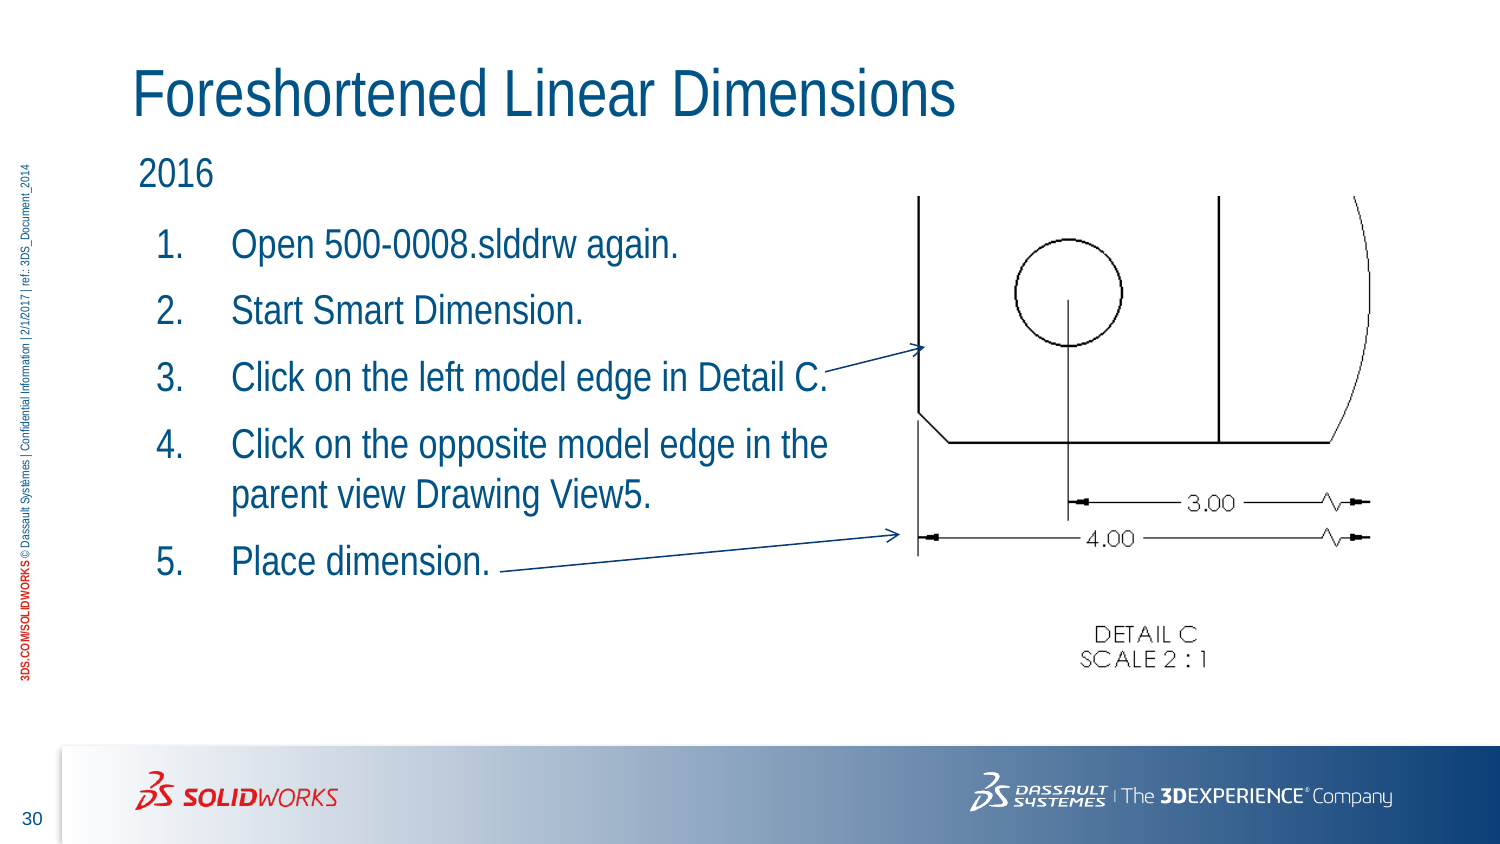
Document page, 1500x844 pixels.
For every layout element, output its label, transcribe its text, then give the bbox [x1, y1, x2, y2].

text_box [824, 346, 926, 373]
list Open 500-0008.slddrw again. Start Smart Dimension. Click on the left model edge in Detail C. Click on the opposite model edge in the parent view Drawing View5. Place dimension. [141, 209, 844, 635]
picture [135, 771, 338, 810]
title Foreshortened Linear Dimensions [118, 59, 1418, 121]
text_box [499, 534, 901, 573]
list 2016 [123, 138, 1412, 204]
picture [962, 771, 1400, 812]
picture [849, 196, 1427, 717]
